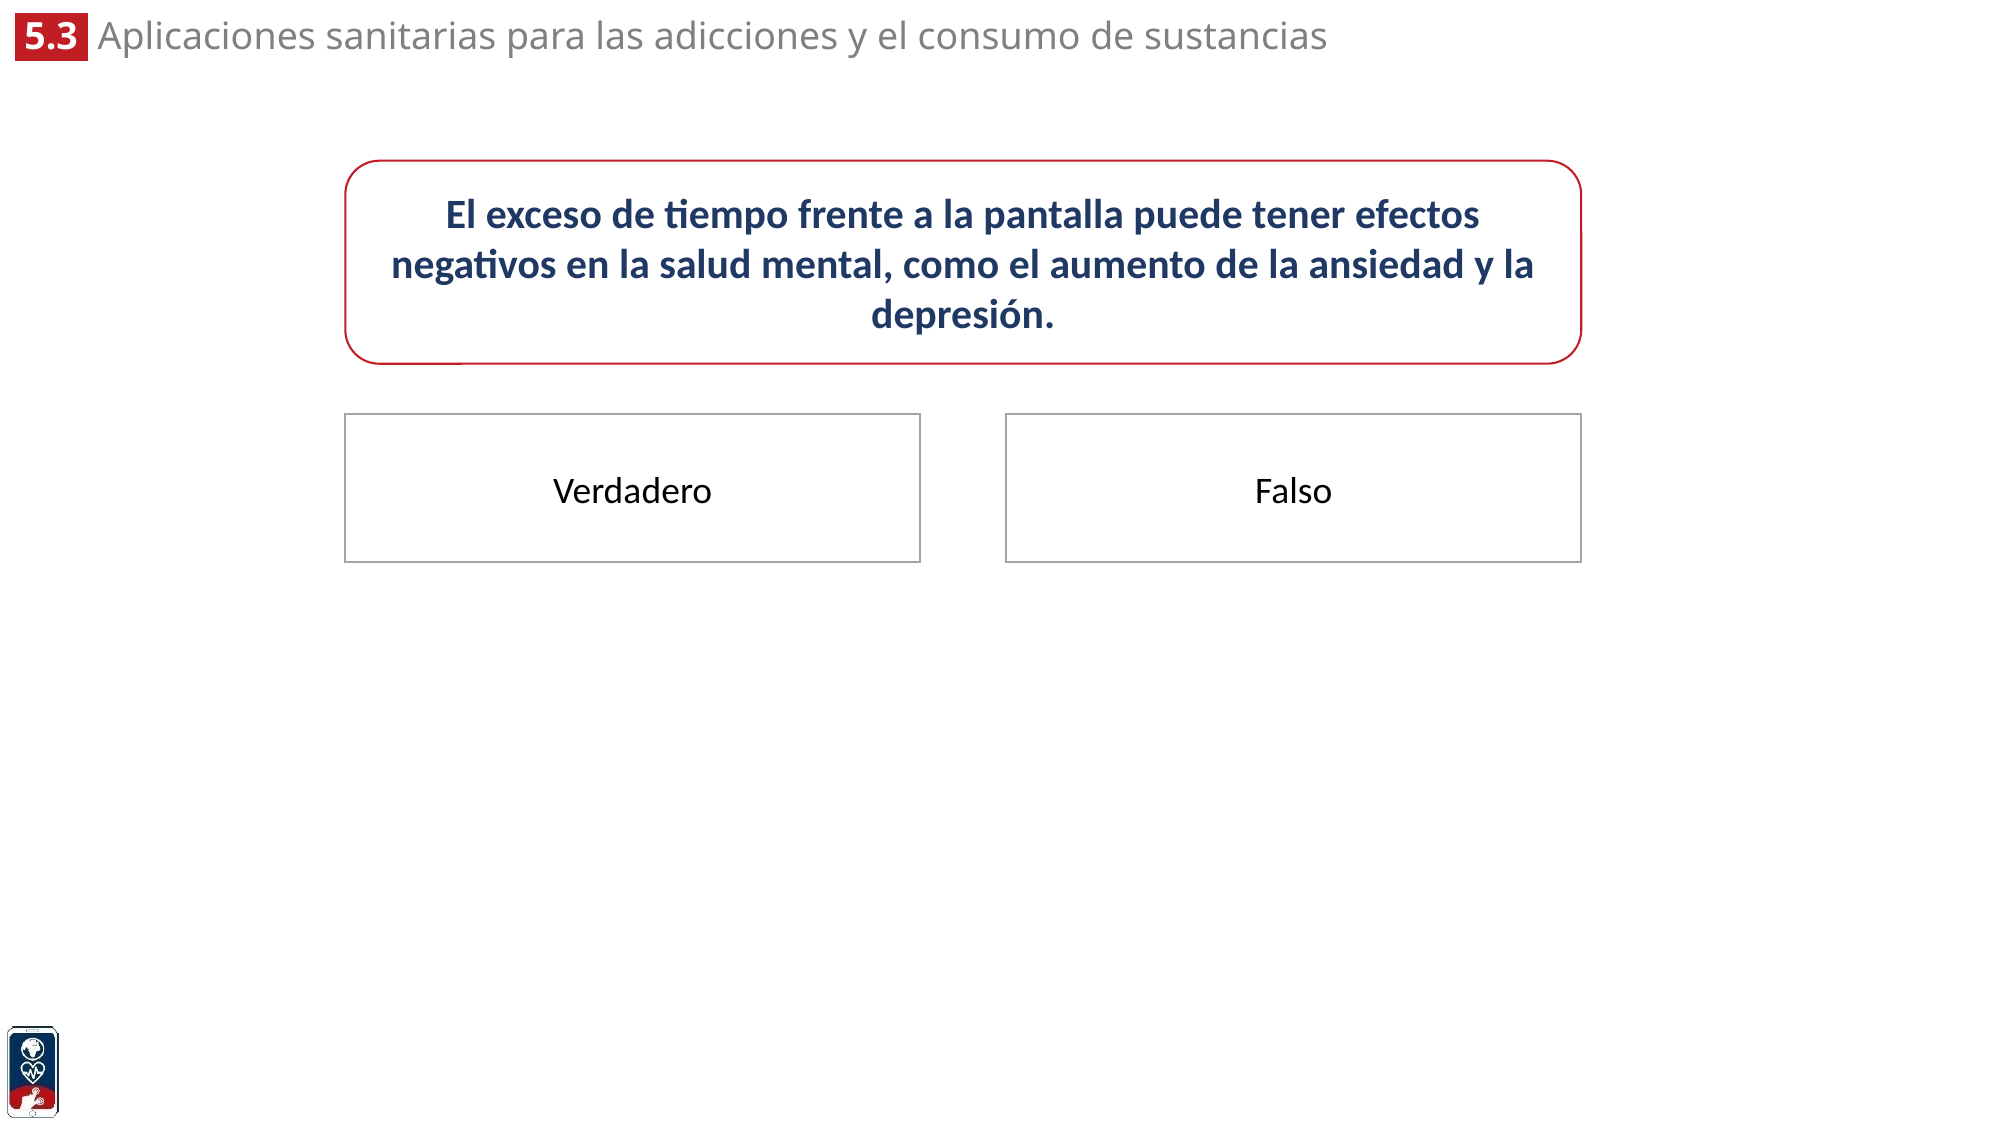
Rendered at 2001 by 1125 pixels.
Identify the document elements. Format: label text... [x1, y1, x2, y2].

picture [7, 1026, 59, 1118]
text_box Falso [1005, 413, 1582, 563]
text_box El exceso de tiempo frente a la pantalla puede tener efectos negativos en la salud mental, como el aumento de la ansiedad y la depresión. [344, 159, 1583, 365]
text_box Verdadero [344, 413, 921, 563]
